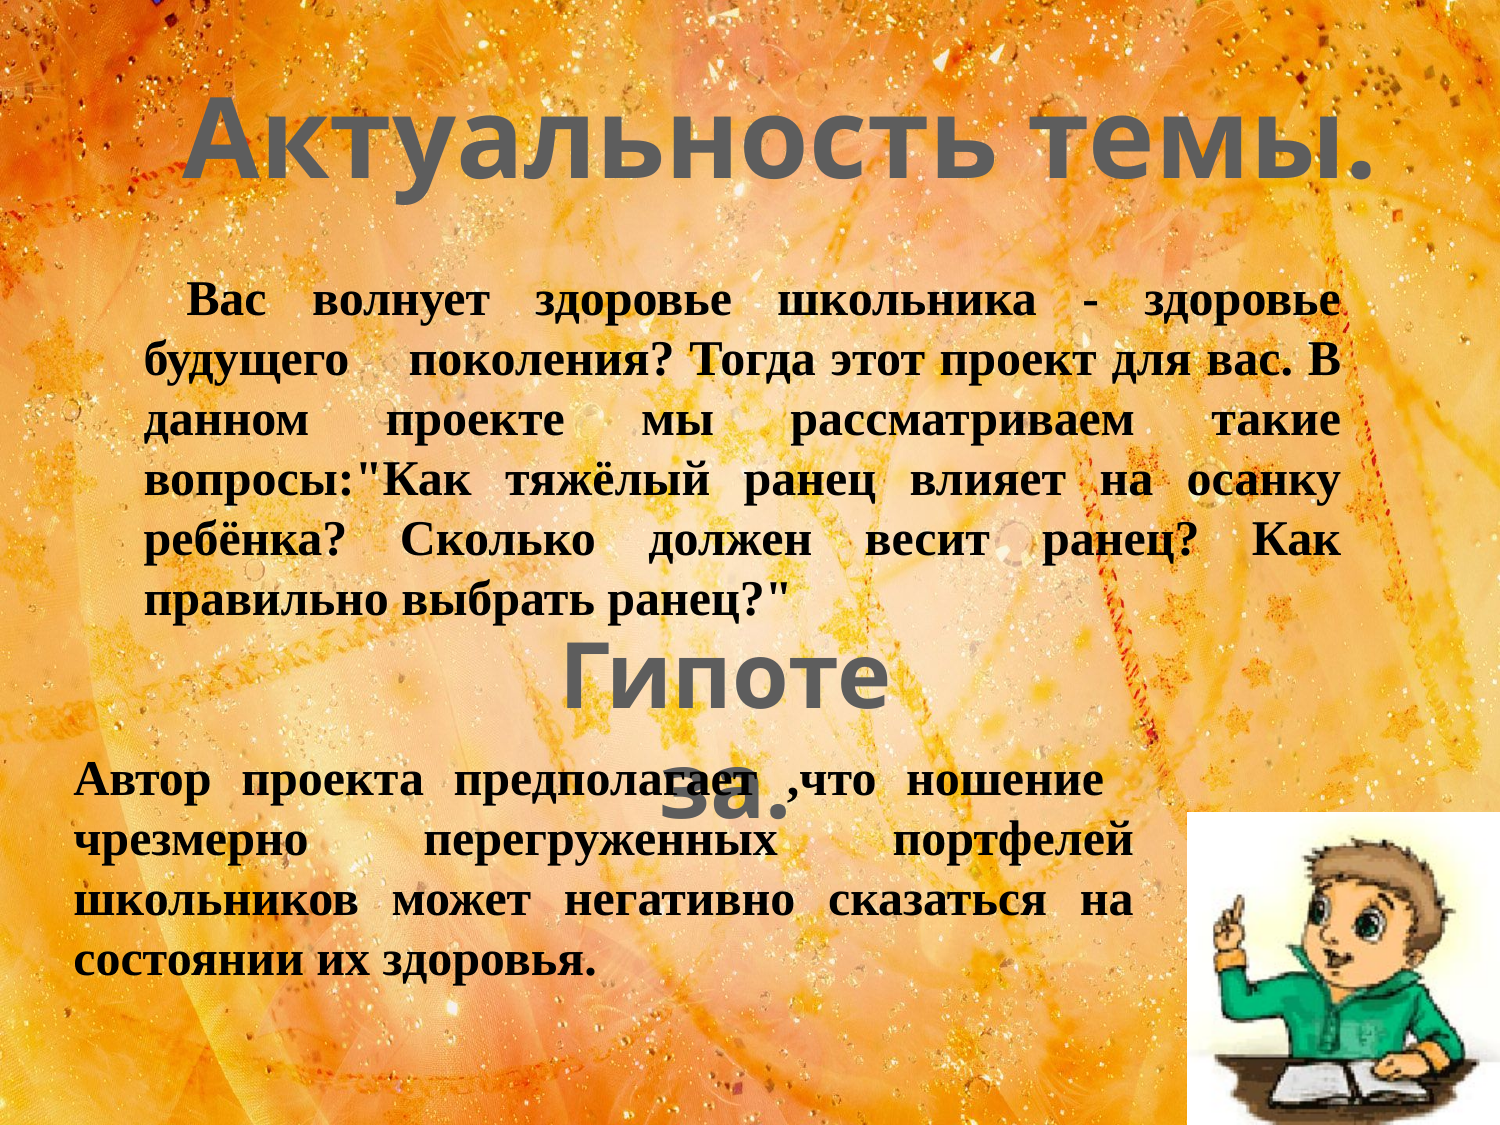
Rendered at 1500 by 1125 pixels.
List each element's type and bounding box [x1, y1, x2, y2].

picture [1187, 812, 1500, 1125]
list [0, 0, 1500, 1125]
